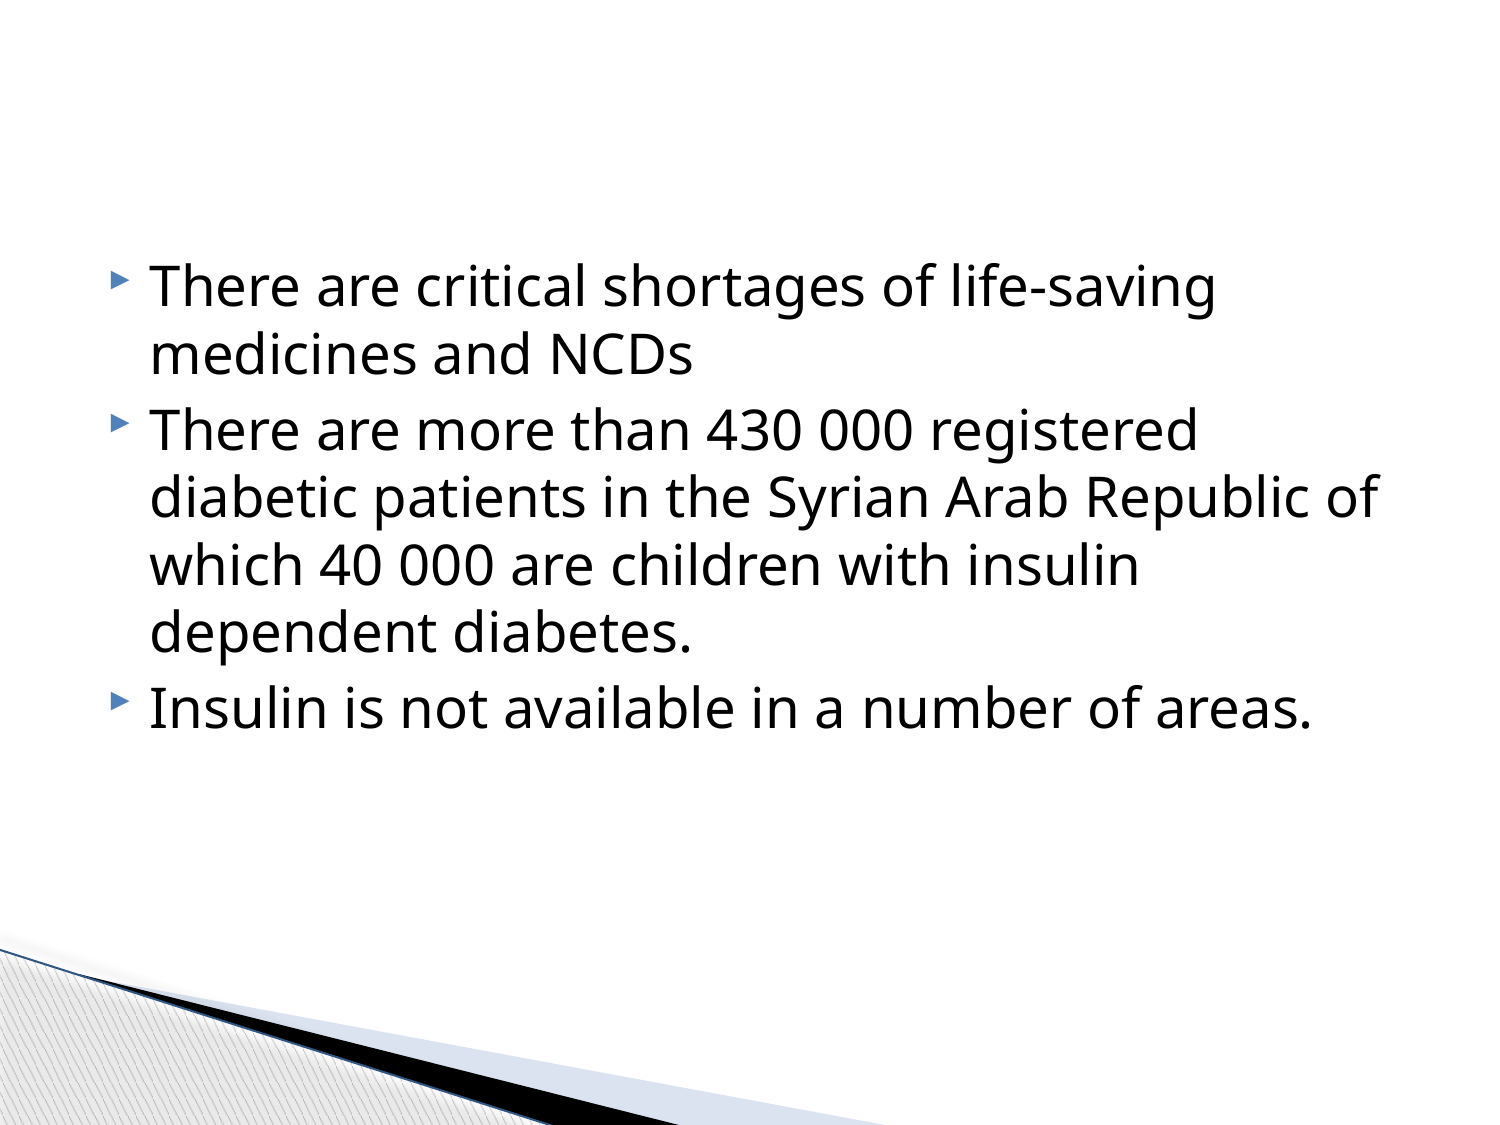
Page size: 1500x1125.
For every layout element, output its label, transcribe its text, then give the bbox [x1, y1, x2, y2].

list There are critical shortages of life-saving medicines and NCDs There are more than 430 000 registered diabetic patients in the Syrian Arab Republic of which 40 000 are children with insulin dependent diabetes. Insulin is not available in a number of areas. [75, 243, 1425, 986]
